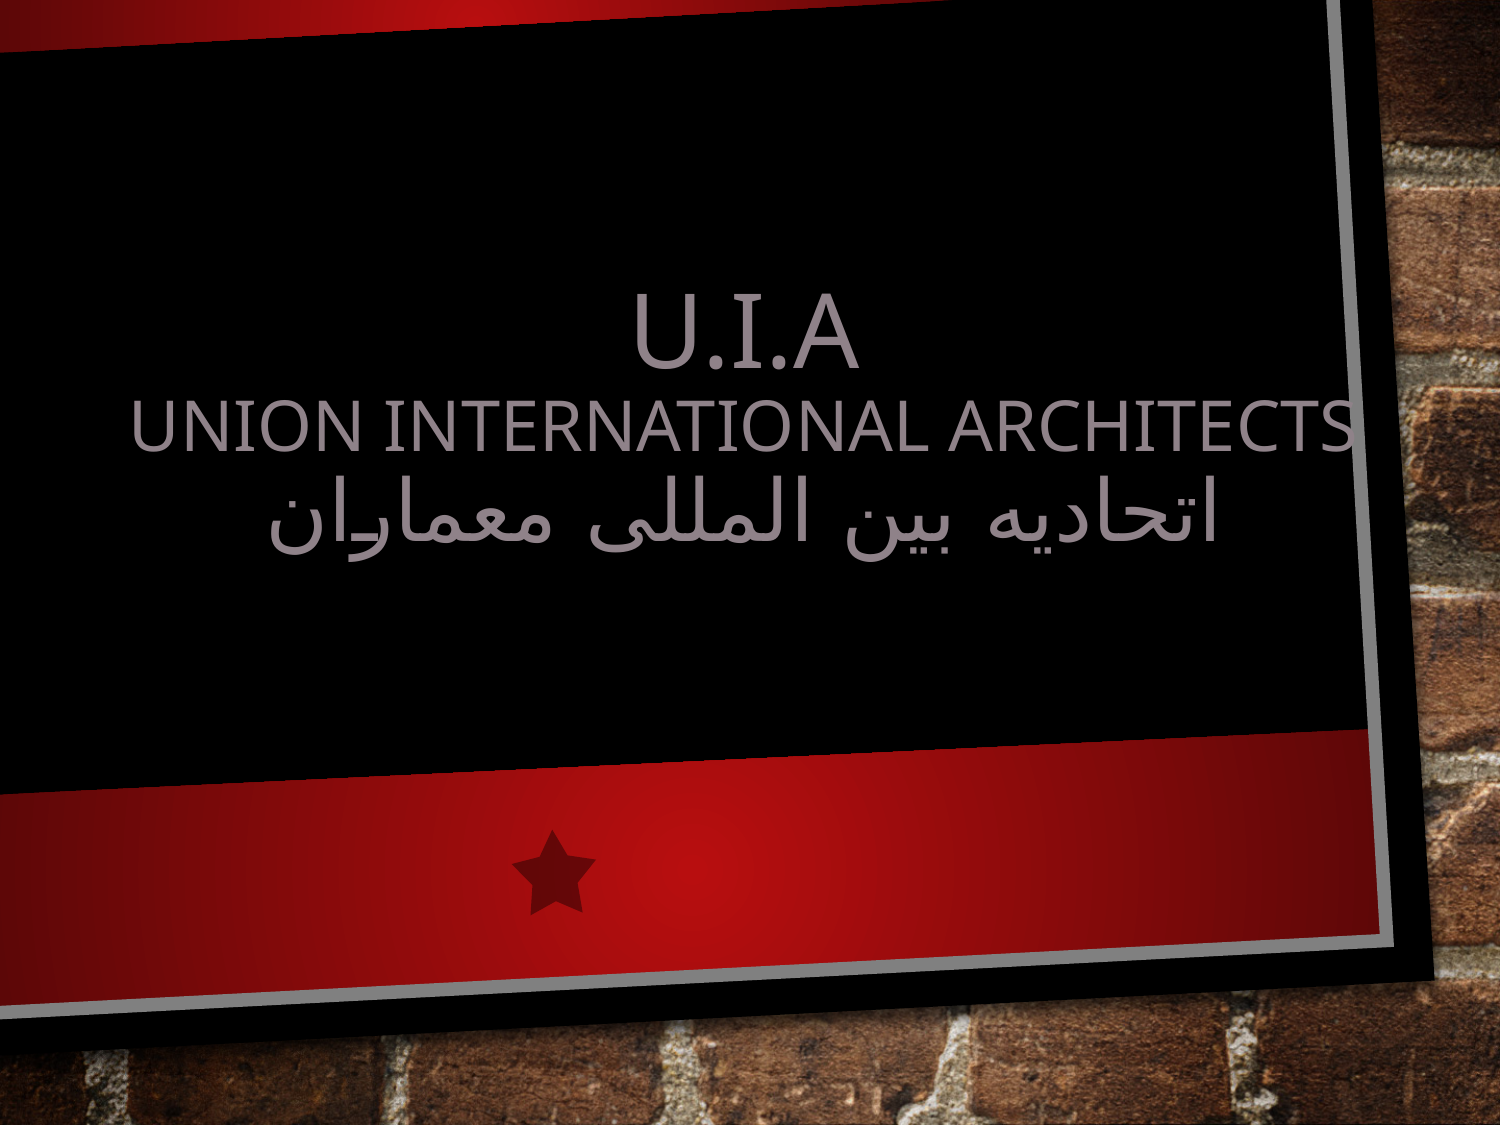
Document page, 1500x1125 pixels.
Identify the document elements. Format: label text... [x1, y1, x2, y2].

picture [0, 0, 1500, 1125]
title U.I.A UNION INTERNATIONAL ARCHITECTS اتحادیه بین المللی معماران [100, 267, 1389, 568]
